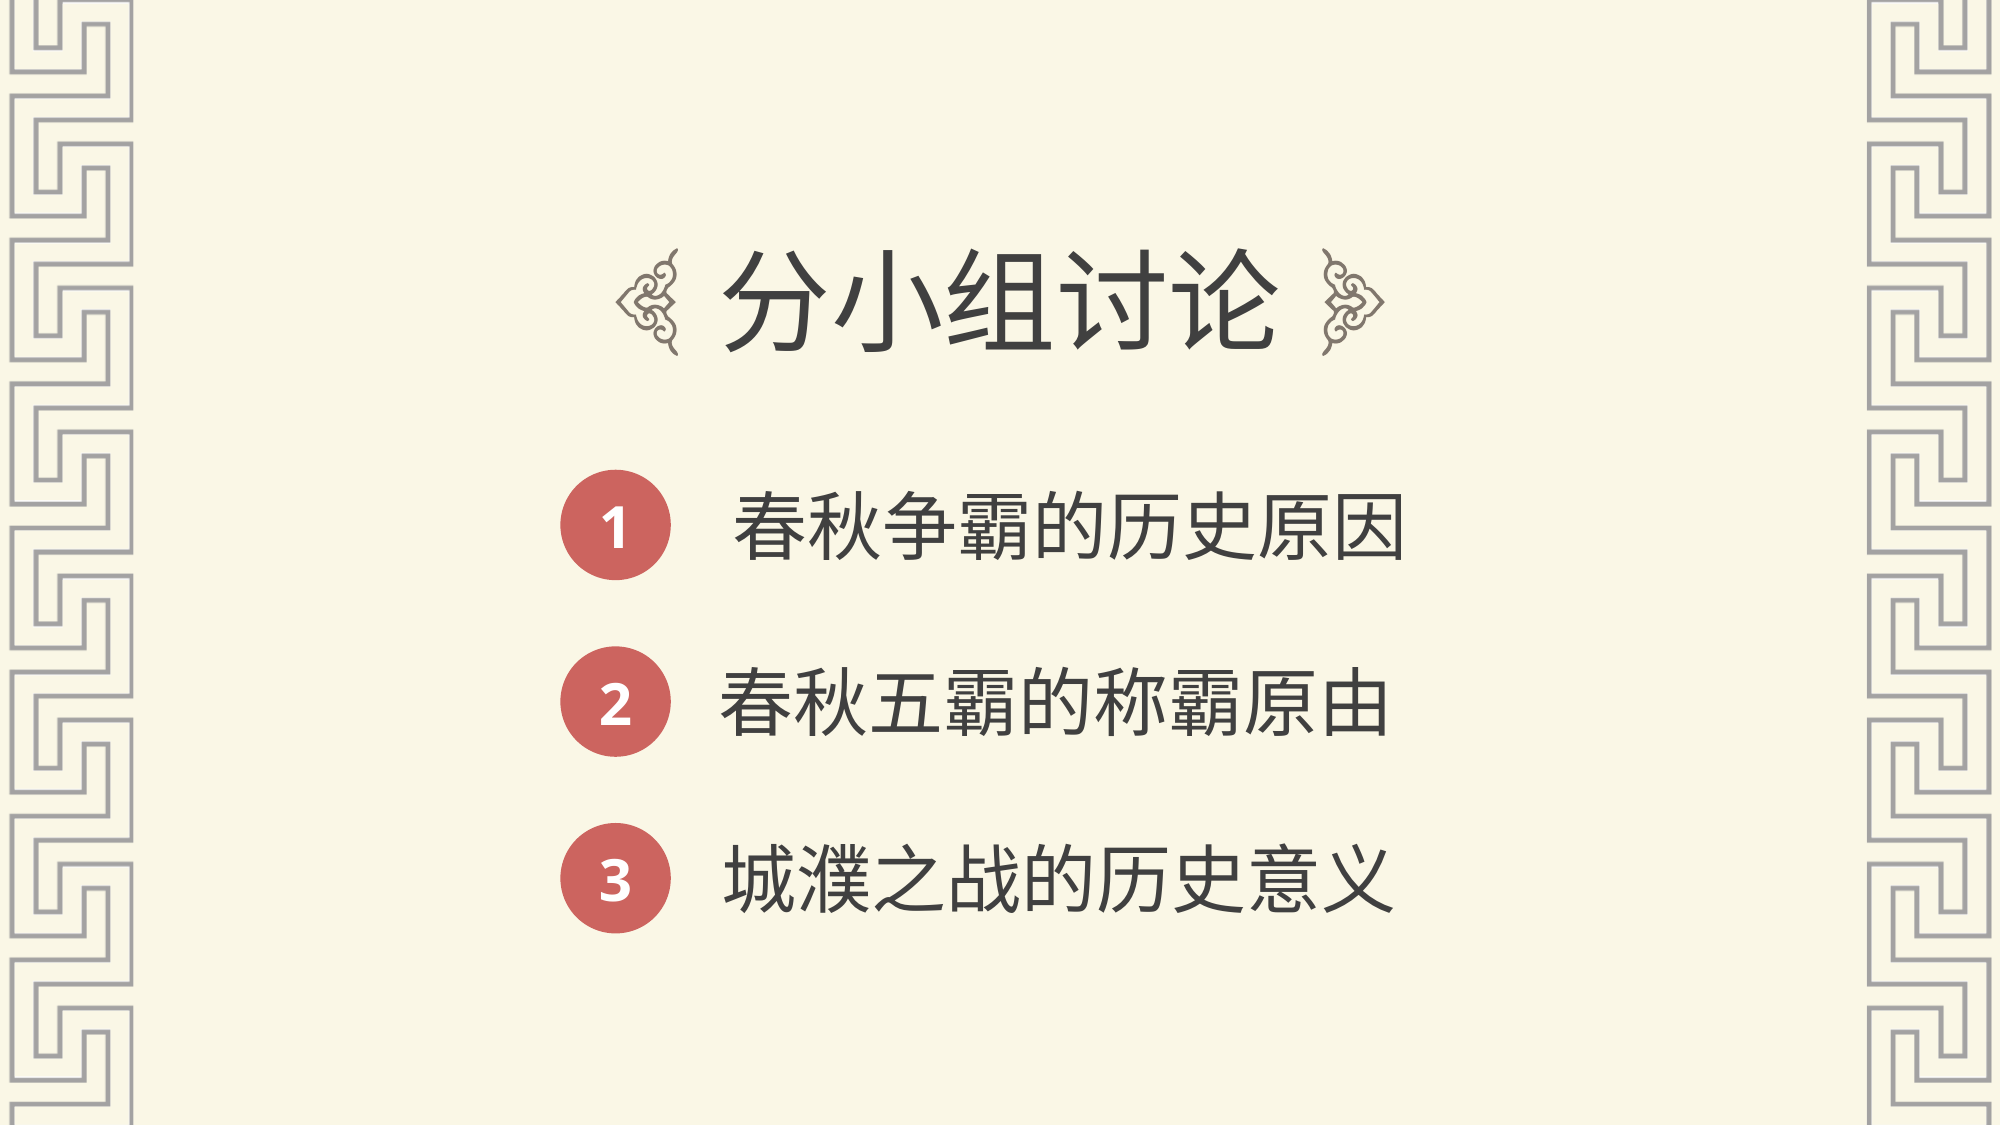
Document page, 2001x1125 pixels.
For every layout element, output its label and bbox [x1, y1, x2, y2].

picture [0, 498, 632, 632]
text_box [560, 646, 1412, 757]
text_box [615, 223, 1385, 376]
text_box [560, 822, 1419, 934]
text_box [560, 469, 1440, 581]
picture [1368, 498, 2000, 632]
